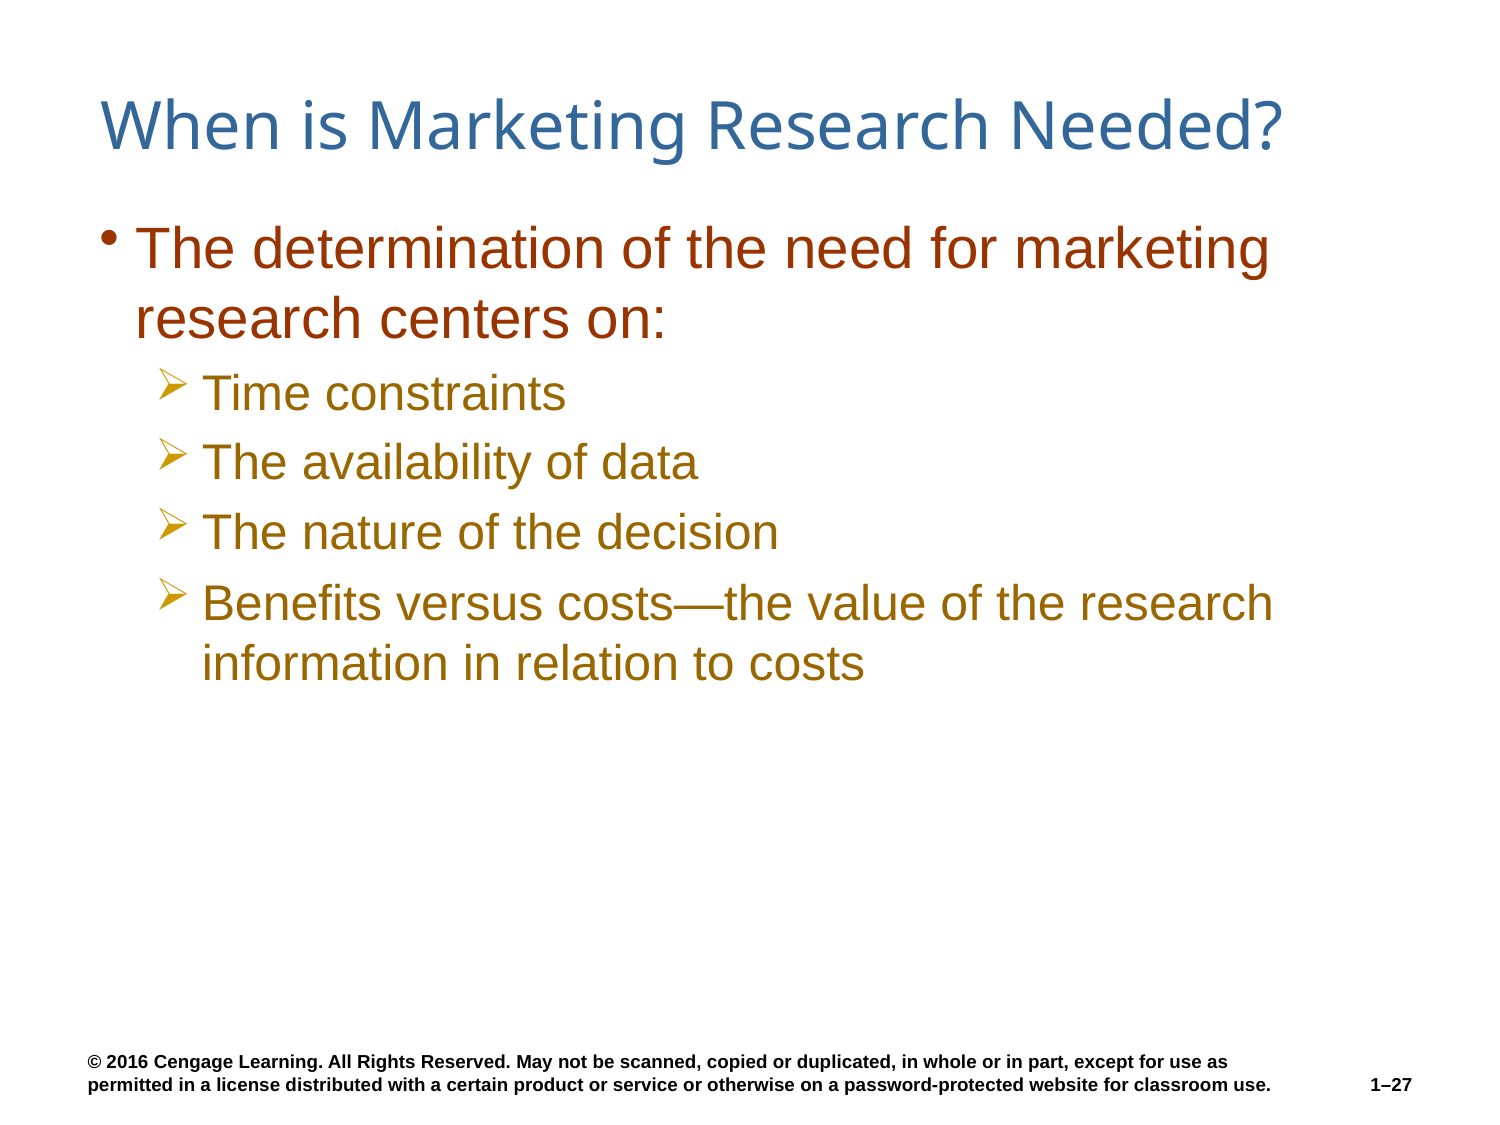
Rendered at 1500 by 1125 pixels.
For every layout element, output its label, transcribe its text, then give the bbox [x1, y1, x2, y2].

slide_number 1–27 [1050, 1042, 1413, 1103]
footer © 2016 Cengage Learning. All Rights Reserved. May not be scanned, copied or duplicated, in whole or in part, except for use as permitted in a license distributed with a certain product or service or otherwise on a password-protected website for classroom use. [87, 1057, 1050, 1103]
title When is Marketing Research Needed? [85, 75, 1411, 171]
list The determination of the need for marketing research centers on: Time constraints The availability of data The nature of the decision Benefits versus costs—the value of the research information in relation to costs [84, 202, 1414, 1013]
